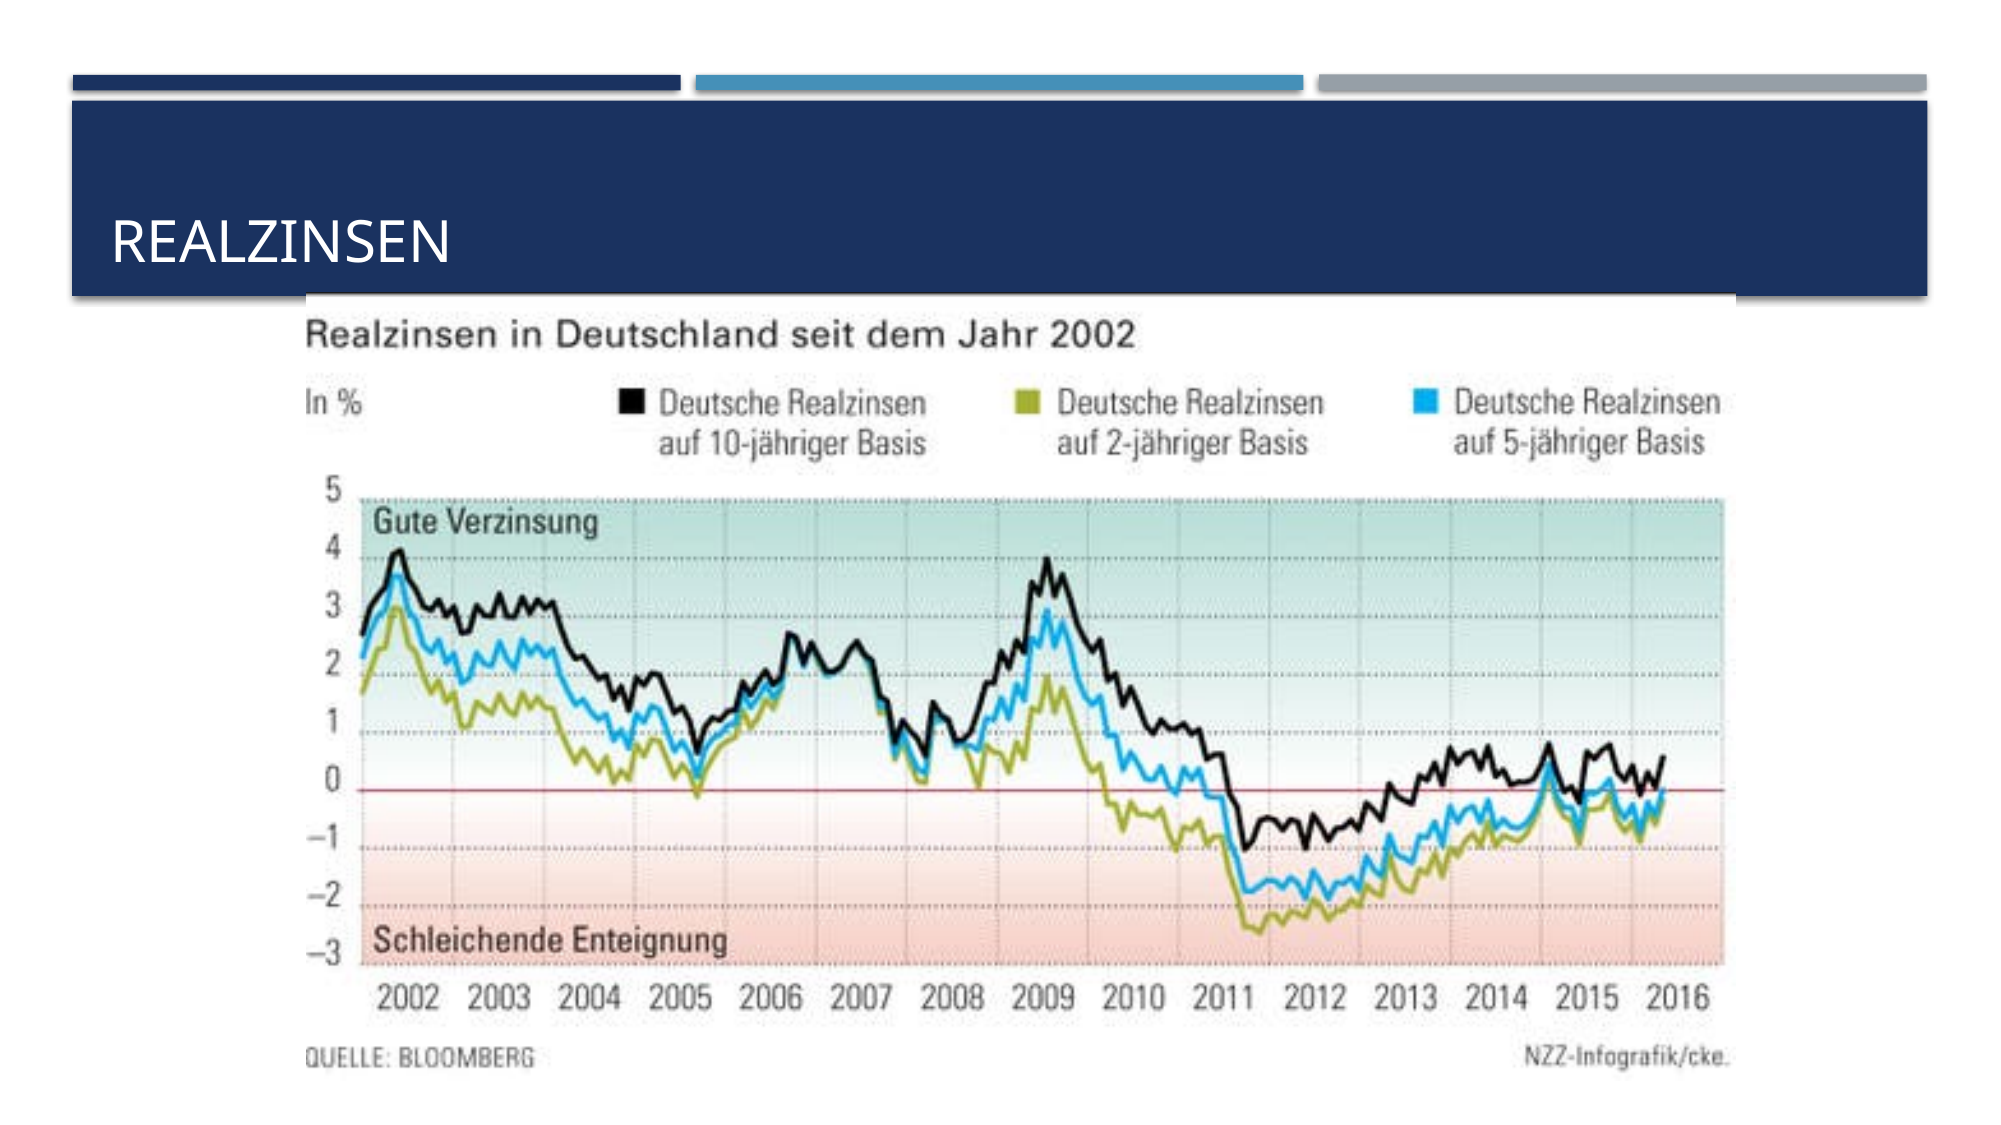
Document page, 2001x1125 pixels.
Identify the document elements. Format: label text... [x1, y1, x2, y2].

picture [306, 292, 1736, 1082]
title Realzinsen [95, 115, 1905, 282]
